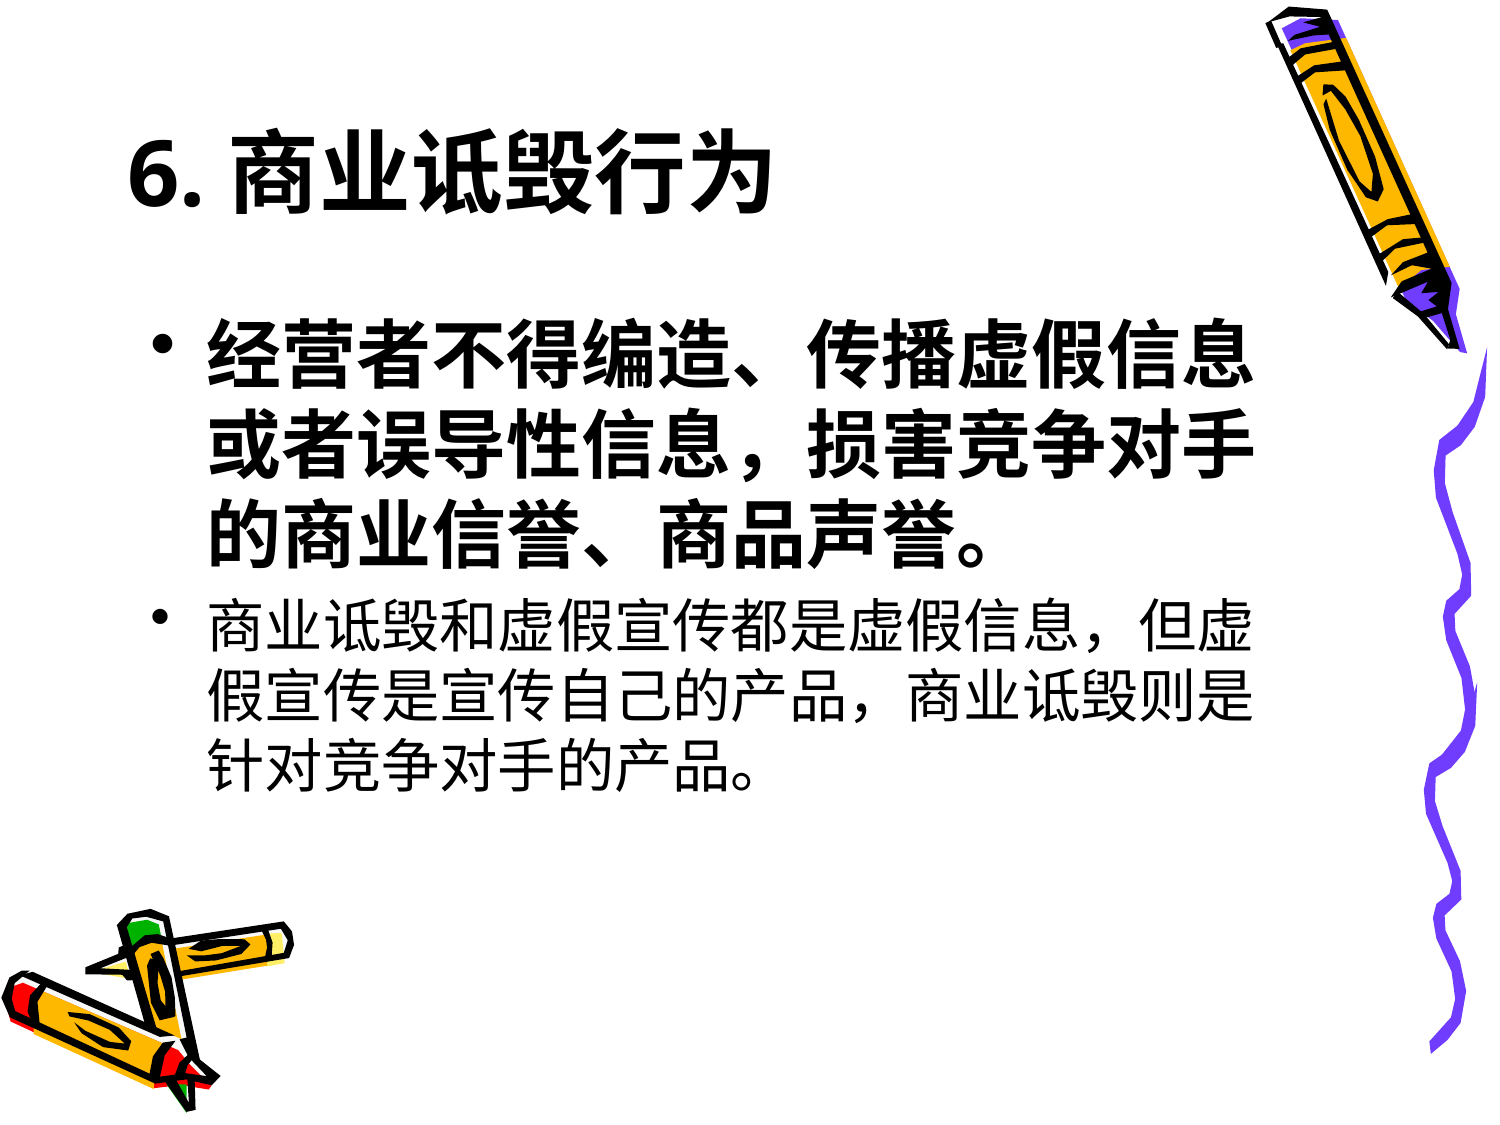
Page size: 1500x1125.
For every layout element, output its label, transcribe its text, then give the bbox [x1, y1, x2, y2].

title 6.商业诋毁行为 [112, 24, 1240, 232]
list 经营者不得编造、传播虚假信息或者误导性信息，损害竞争对手的商业信誉、商品声誉。 商业诋毁和虚假宣传都是虚假信息，但虚假宣传是宣传自己的产品，商业诋毁则是针对竞争对手的产品。 [135, 299, 1318, 901]
